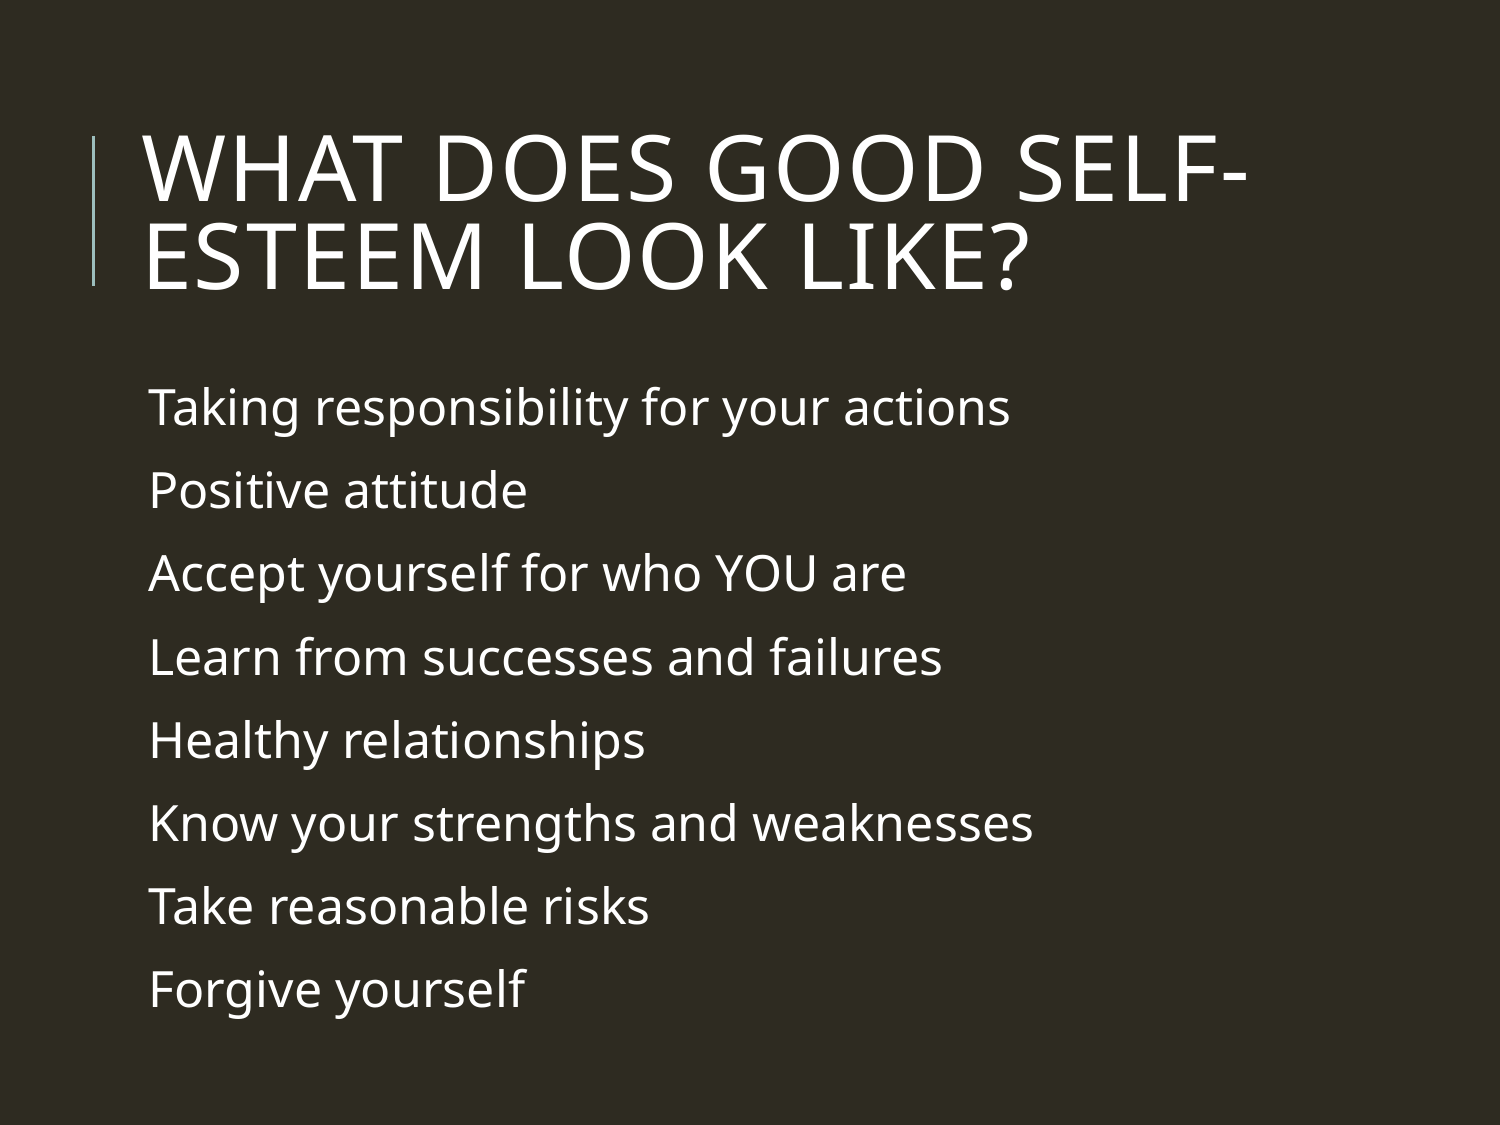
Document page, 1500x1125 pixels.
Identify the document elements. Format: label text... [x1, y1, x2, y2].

title What does good self-esteem look like? [126, 96, 1322, 342]
list Taking responsibility for your actions Positive attitude Accept yourself for who YOU are Learn from successes and failures Healthy relationships Know your strengths and weaknesses Take reasonable risks Forgive yourself [126, 375, 1322, 1035]
